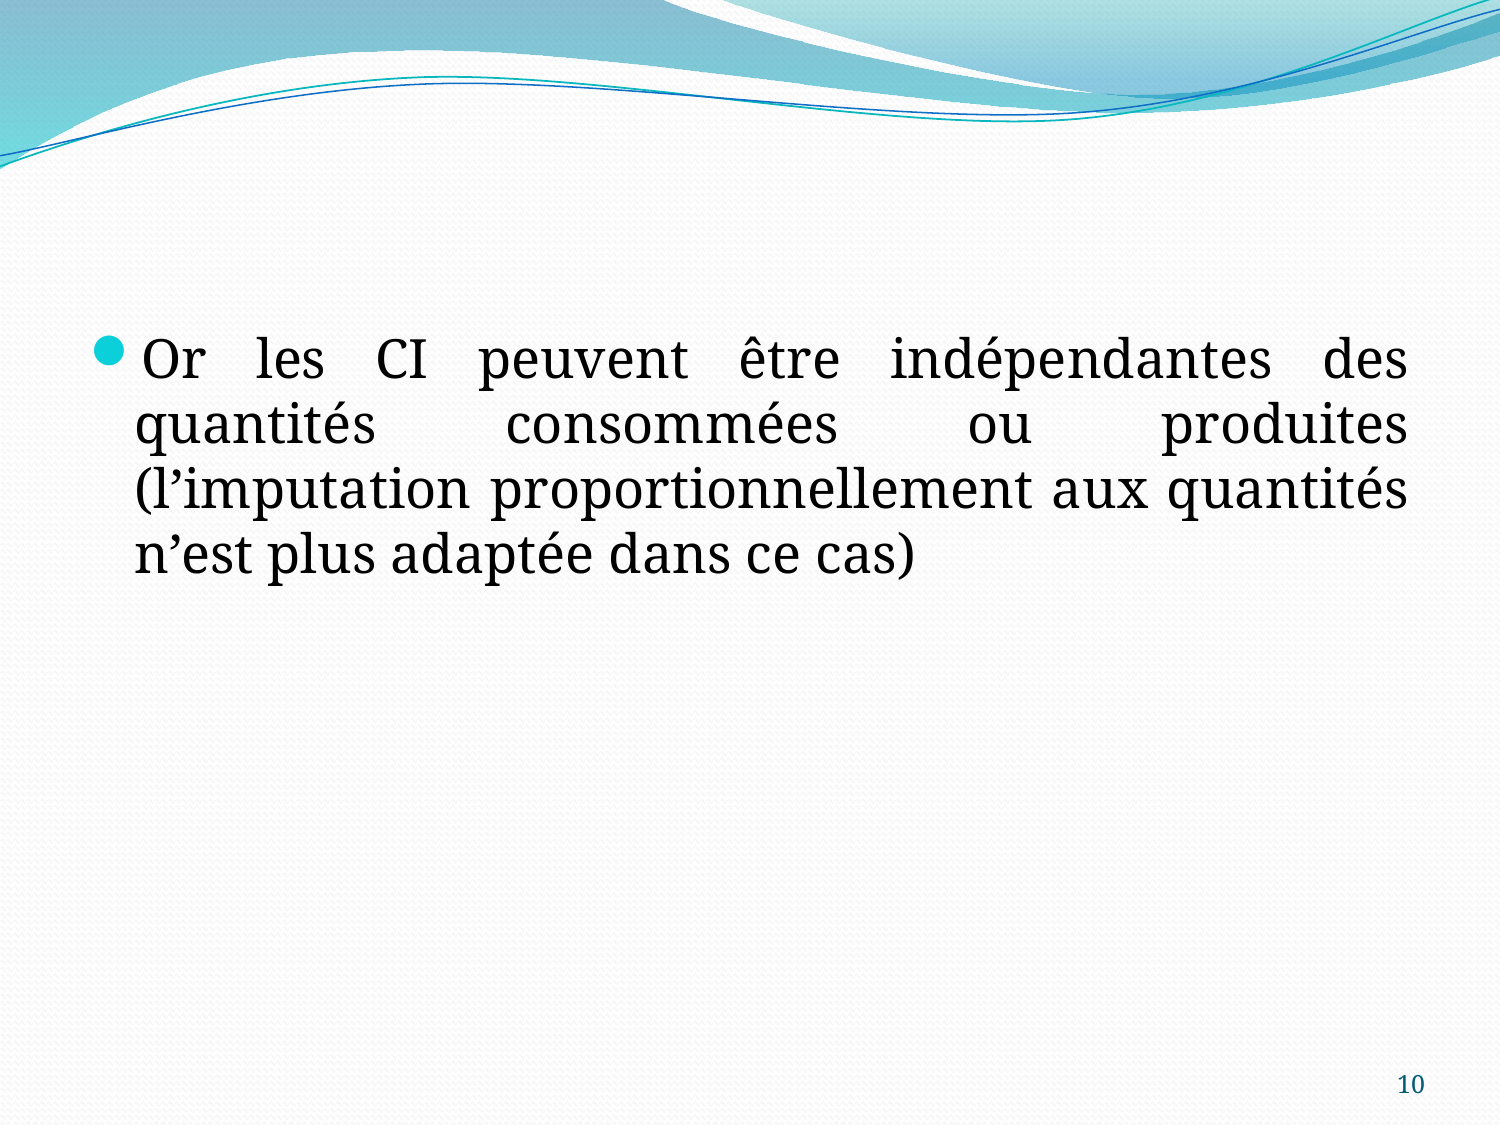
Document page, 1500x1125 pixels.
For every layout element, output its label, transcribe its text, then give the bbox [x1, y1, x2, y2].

list Or les CI peuvent être indépendantes des quantités consommées ou produites (l’imputation proportionnellement aux quantités n’est plus adaptée dans ce cas) [75, 317, 1425, 1038]
slide_number 10 [1299, 1042, 1425, 1103]
